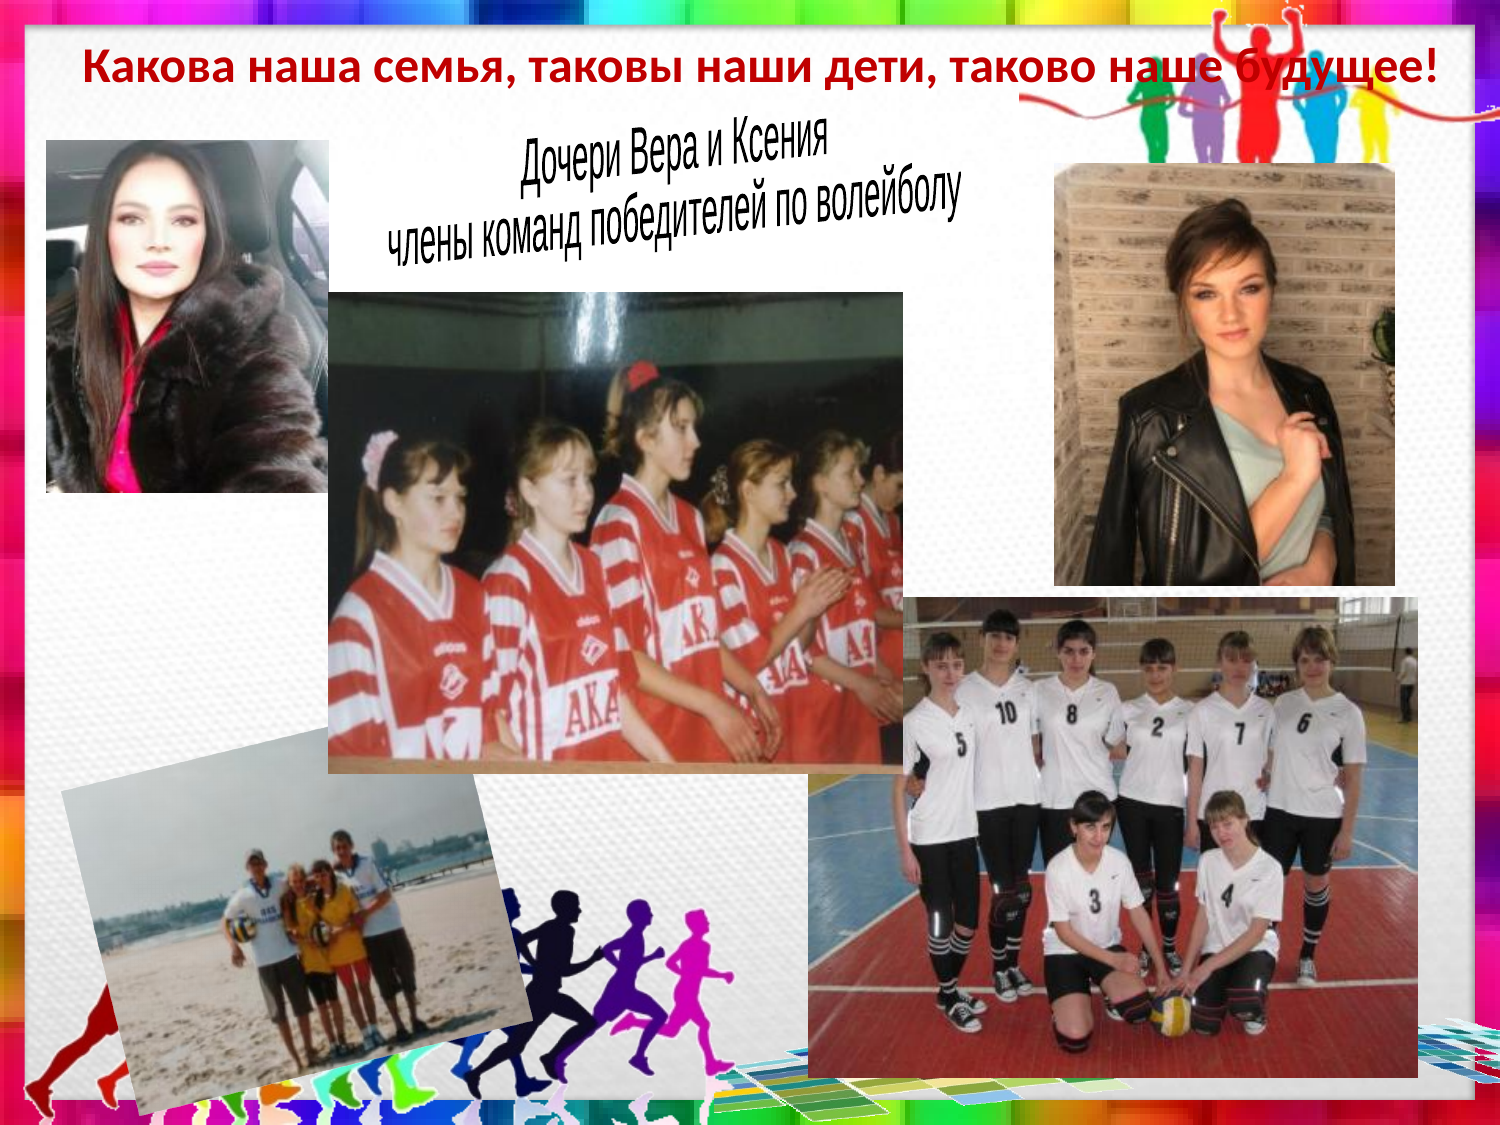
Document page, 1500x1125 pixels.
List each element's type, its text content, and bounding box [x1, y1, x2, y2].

title Какова наша семья, таковы наши дети, таково наше будущее! [58, 45, 1465, 141]
picture [0, 0, 1500, 1125]
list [46, 140, 329, 493]
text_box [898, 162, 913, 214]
